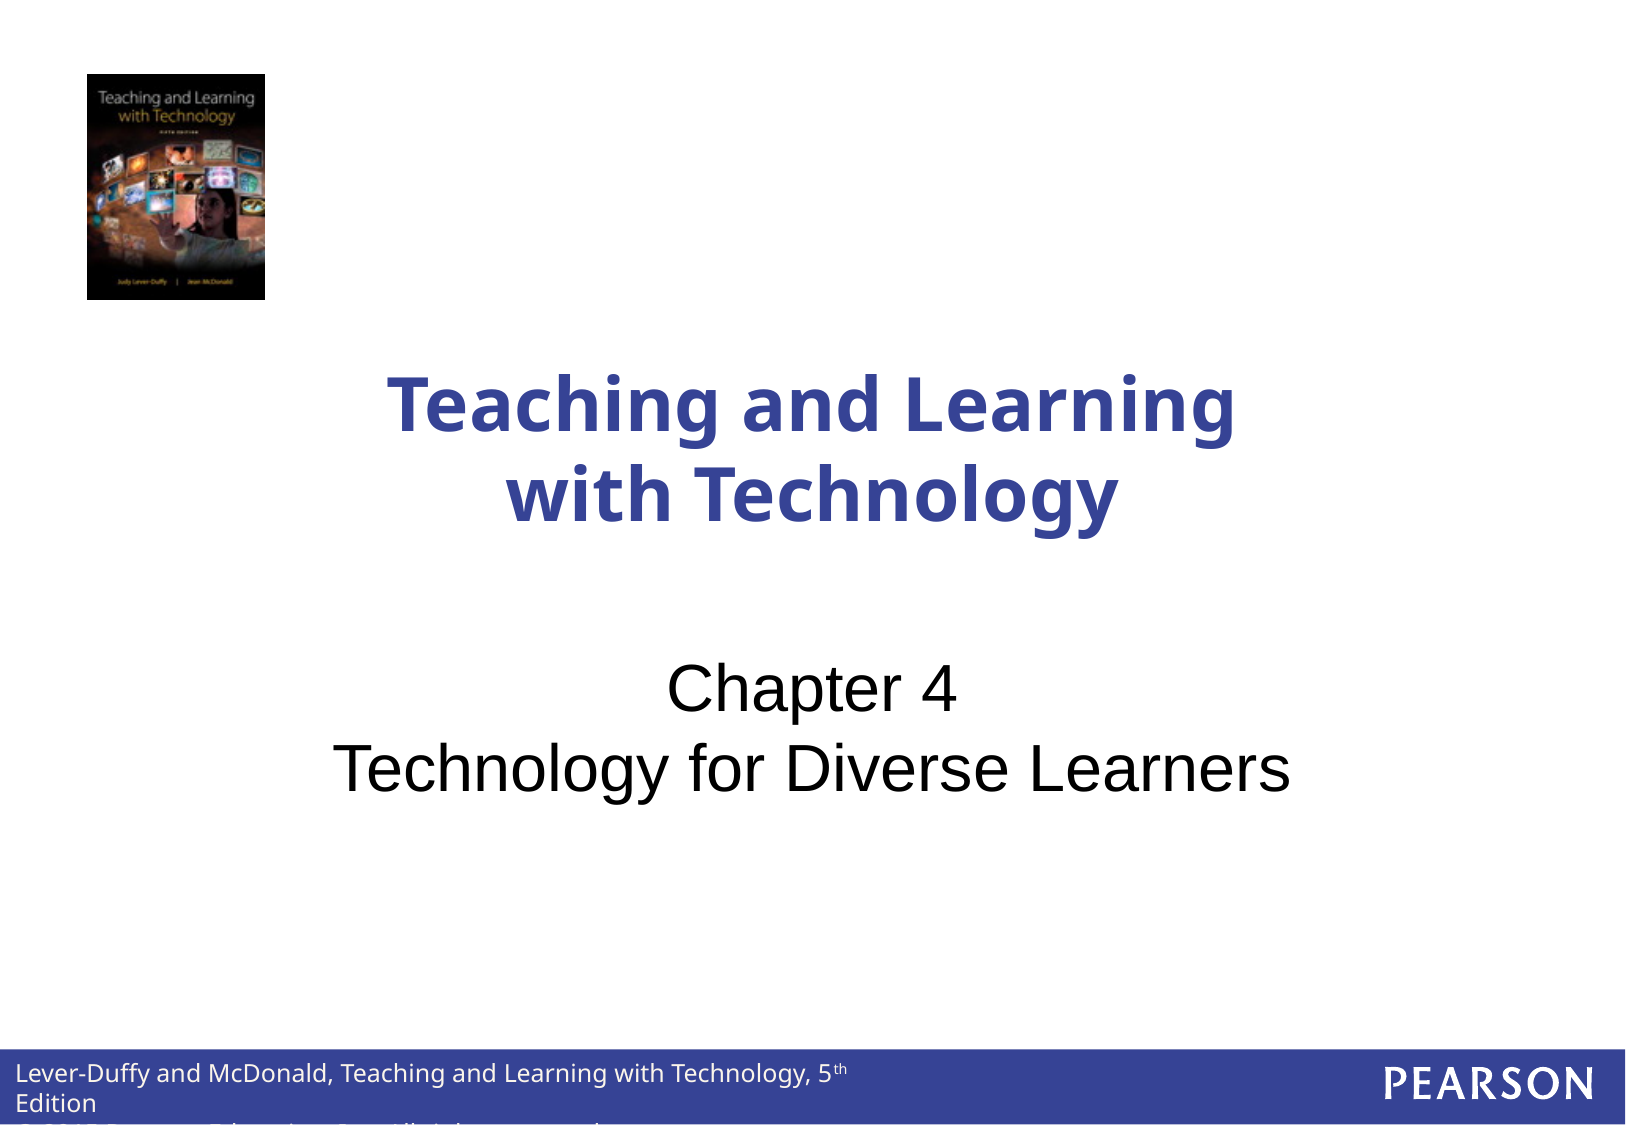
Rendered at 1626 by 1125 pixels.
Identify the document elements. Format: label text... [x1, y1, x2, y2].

picture [87, 74, 265, 301]
subtitle Chapter 4 Technology for Diverse Learners [243, 637, 1382, 925]
title Teaching and Learning with Technology [121, 349, 1504, 591]
